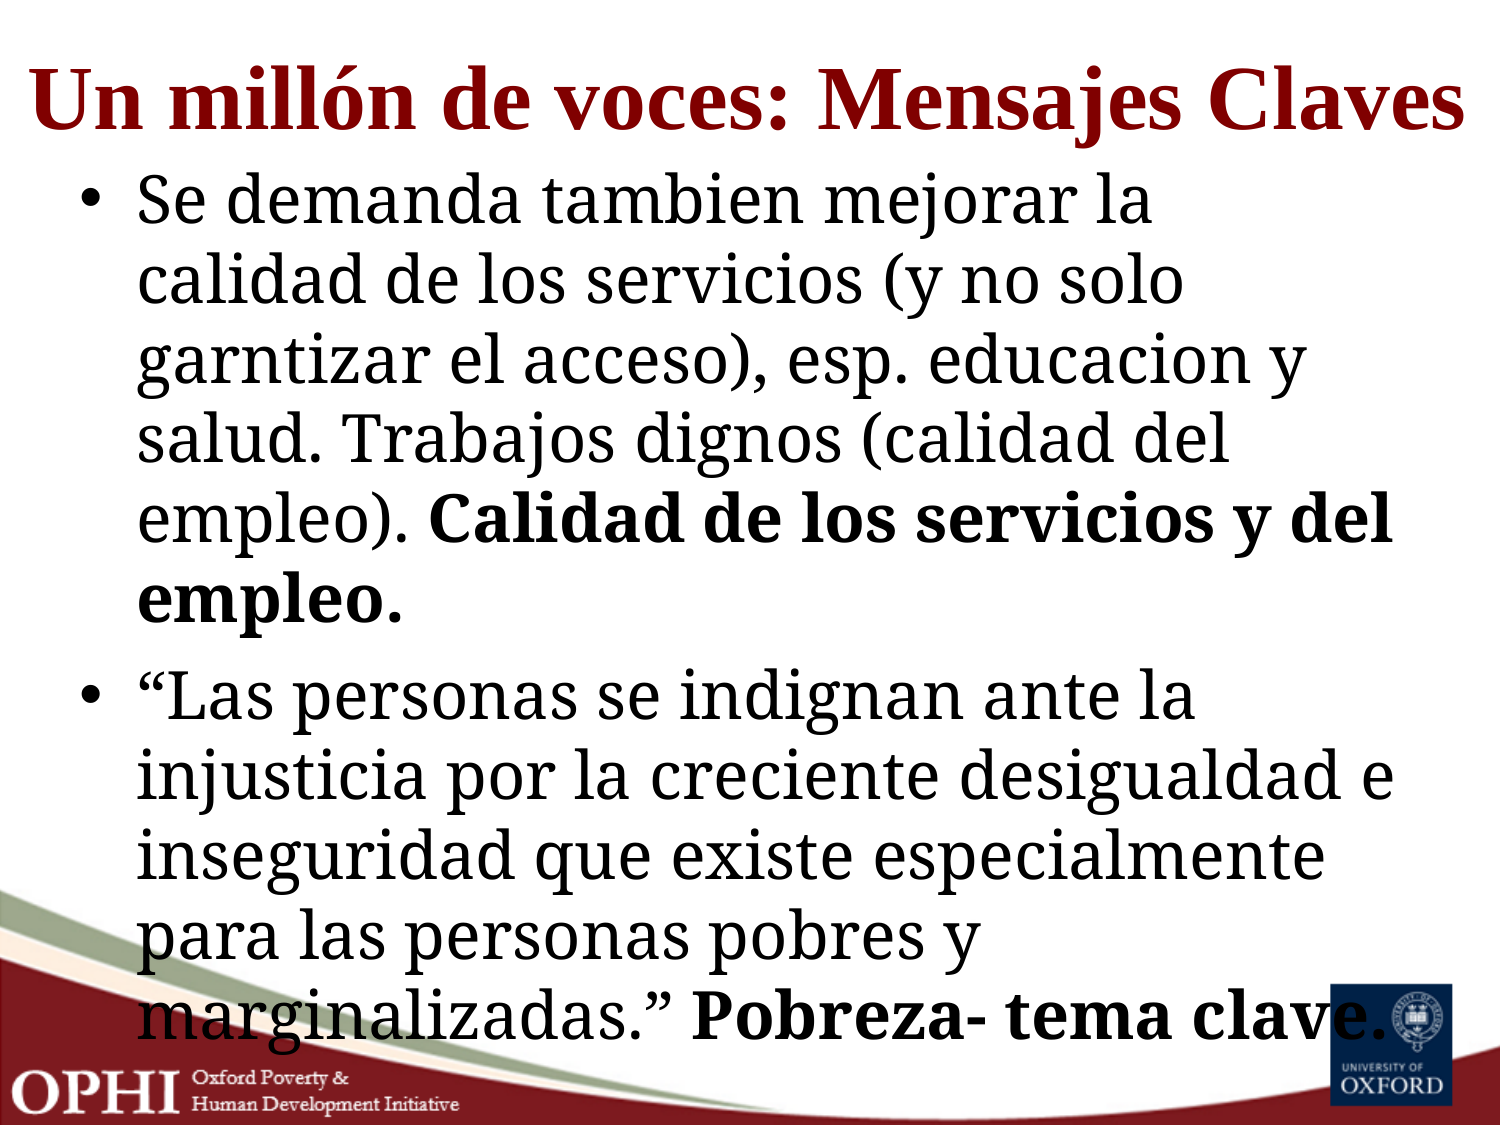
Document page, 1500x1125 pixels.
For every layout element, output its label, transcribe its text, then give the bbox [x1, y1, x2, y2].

text_box Un millón de voces: Mensajes Claves [0, 30, 1499, 219]
list Se demanda tambien mejorar la calidad de los servicios (y no solo garntizar el acceso), esp. educacion y salud. Trabajos dignos (calidad del empleo). Calidad de los servicios y del empleo. “Las personas se indignan ante la injusticia por la creciente desigualdad e inseguridad que existe especialmente para las personas pobres y marginalizadas.” Pobreza- tema clave. [64, 219, 1415, 975]
picture [0, 0, 1500, 1125]
